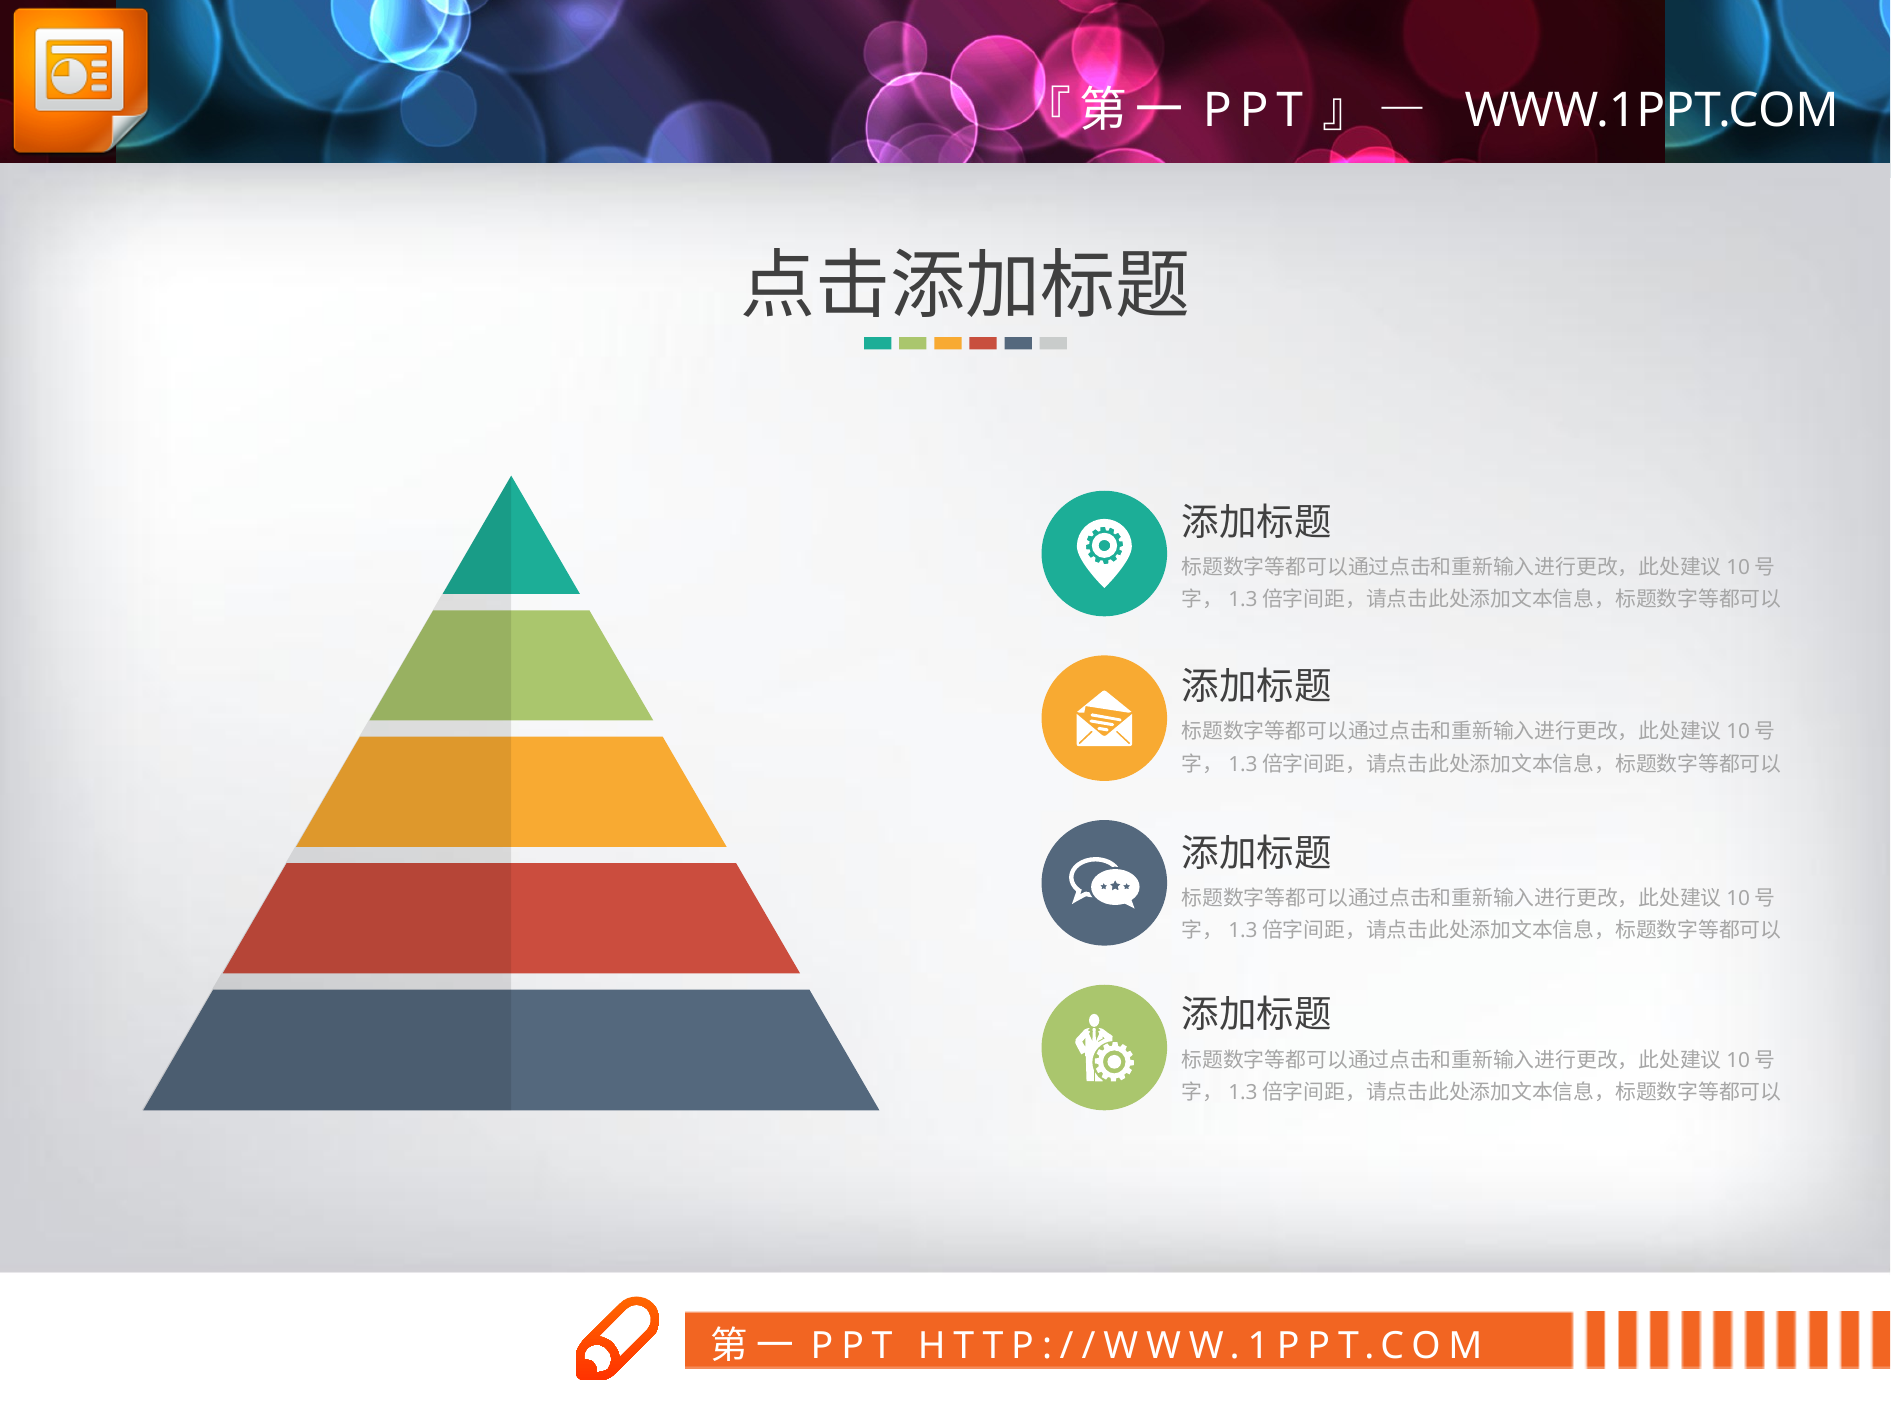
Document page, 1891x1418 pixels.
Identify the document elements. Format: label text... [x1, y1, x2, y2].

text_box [142, 475, 880, 1111]
text_box 标题数字等都可以通过点击和重新输入进行更改，此处建议10号字，1.3倍字间距，请点击此处添加文本信息，标题数字等都可以 [1167, 703, 1800, 783]
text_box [1068, 856, 1140, 909]
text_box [863, 336, 1068, 350]
text_box [1041, 820, 1167, 946]
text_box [1076, 518, 1133, 589]
text_box 添加标题 [1167, 821, 1368, 882]
picture [0, 0, 1891, 1275]
text_box 添加标题 [1167, 490, 1368, 550]
text_box [1041, 655, 1167, 781]
text_box 标题数字等都可以通过点击和重新输入进行更改，此处建议10号字，1.3倍字间距，请点击此处添加文本信息，标题数字等都可以 [1167, 1031, 1800, 1111]
text_box 标题数字等都可以通过点击和重新输入进行更改，此处建议10号字，1.3倍字间距，请点击此处添加文本信息，标题数字等都可以 [1167, 869, 1800, 950]
text_box [1041, 490, 1167, 617]
text_box 添加标题 [1167, 983, 1368, 1043]
text_box 添加标题 [1167, 654, 1368, 715]
picture [685, 1311, 1891, 1369]
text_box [1074, 1013, 1134, 1082]
text_box 点击添加标题 [636, 229, 1295, 334]
text_box [1041, 984, 1167, 1111]
text_box 标题数字等都可以通过点击和重新输入进行更改，此处建议10号字，1.3倍字间距，请点击此处添加文本信息，标题数字等都可以 [1167, 538, 1800, 619]
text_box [1076, 689, 1133, 747]
